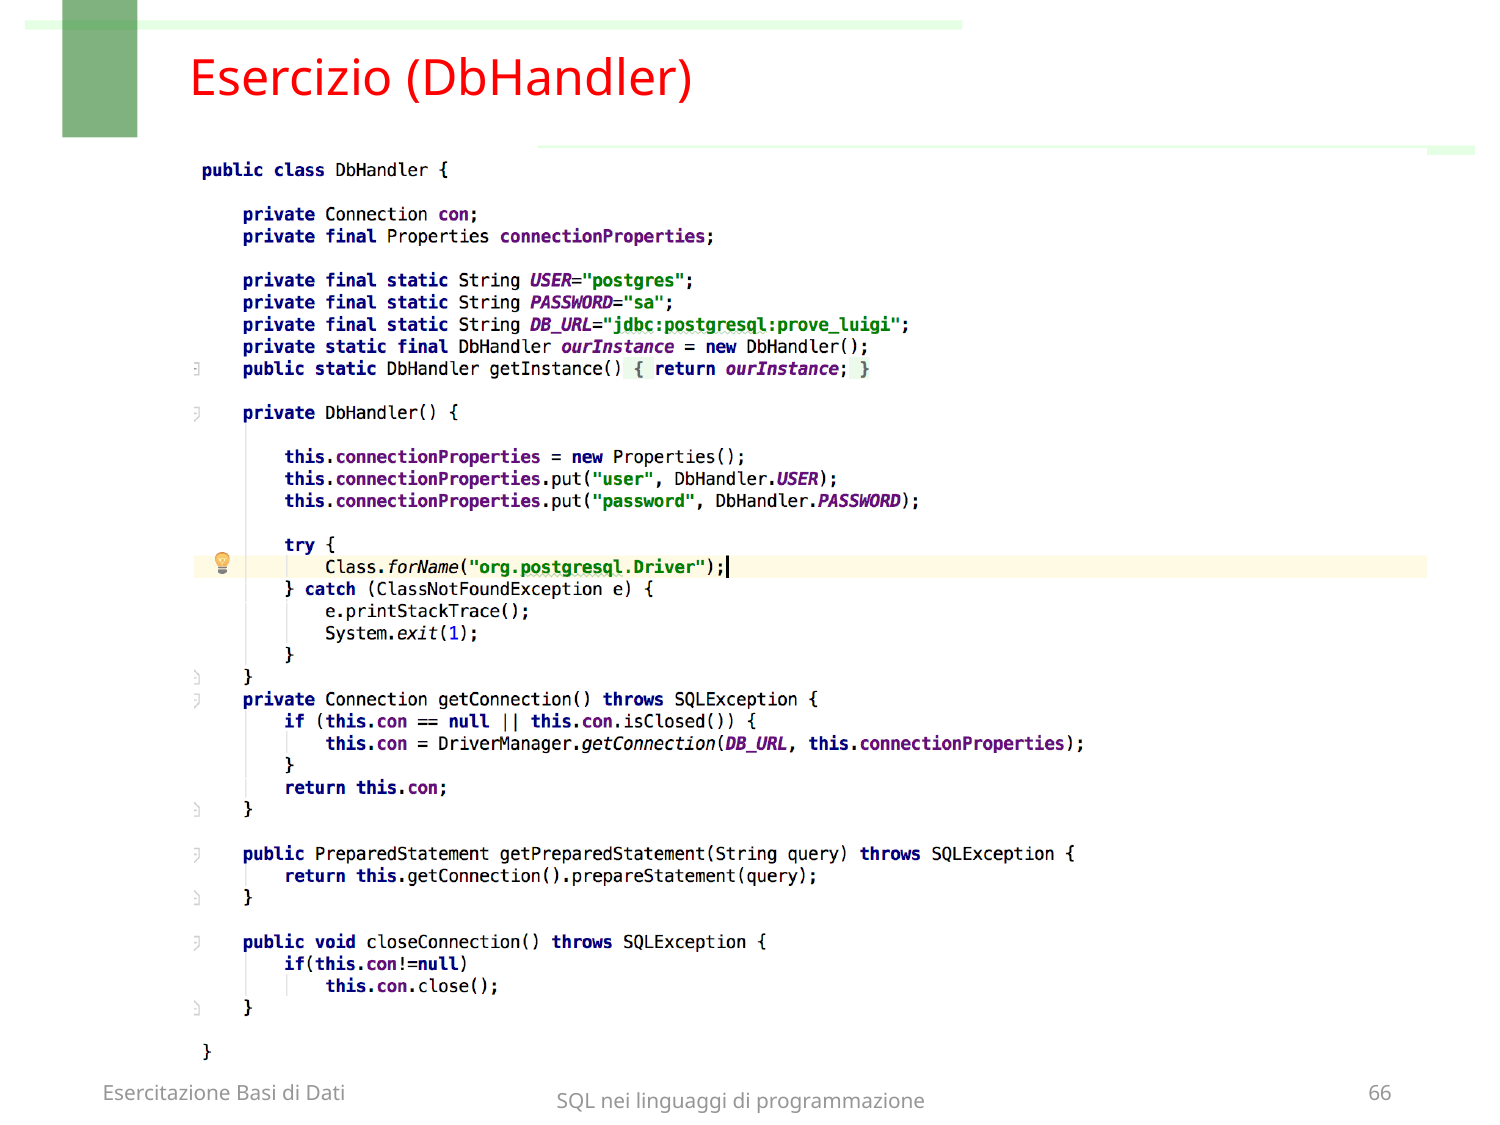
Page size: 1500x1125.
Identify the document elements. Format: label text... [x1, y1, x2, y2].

picture [194, 148, 1428, 1083]
footer SQL nei linguaggi di programmazione [425, 1091, 1057, 1120]
title Esercizio (DbHandler) [174, 24, 1425, 125]
